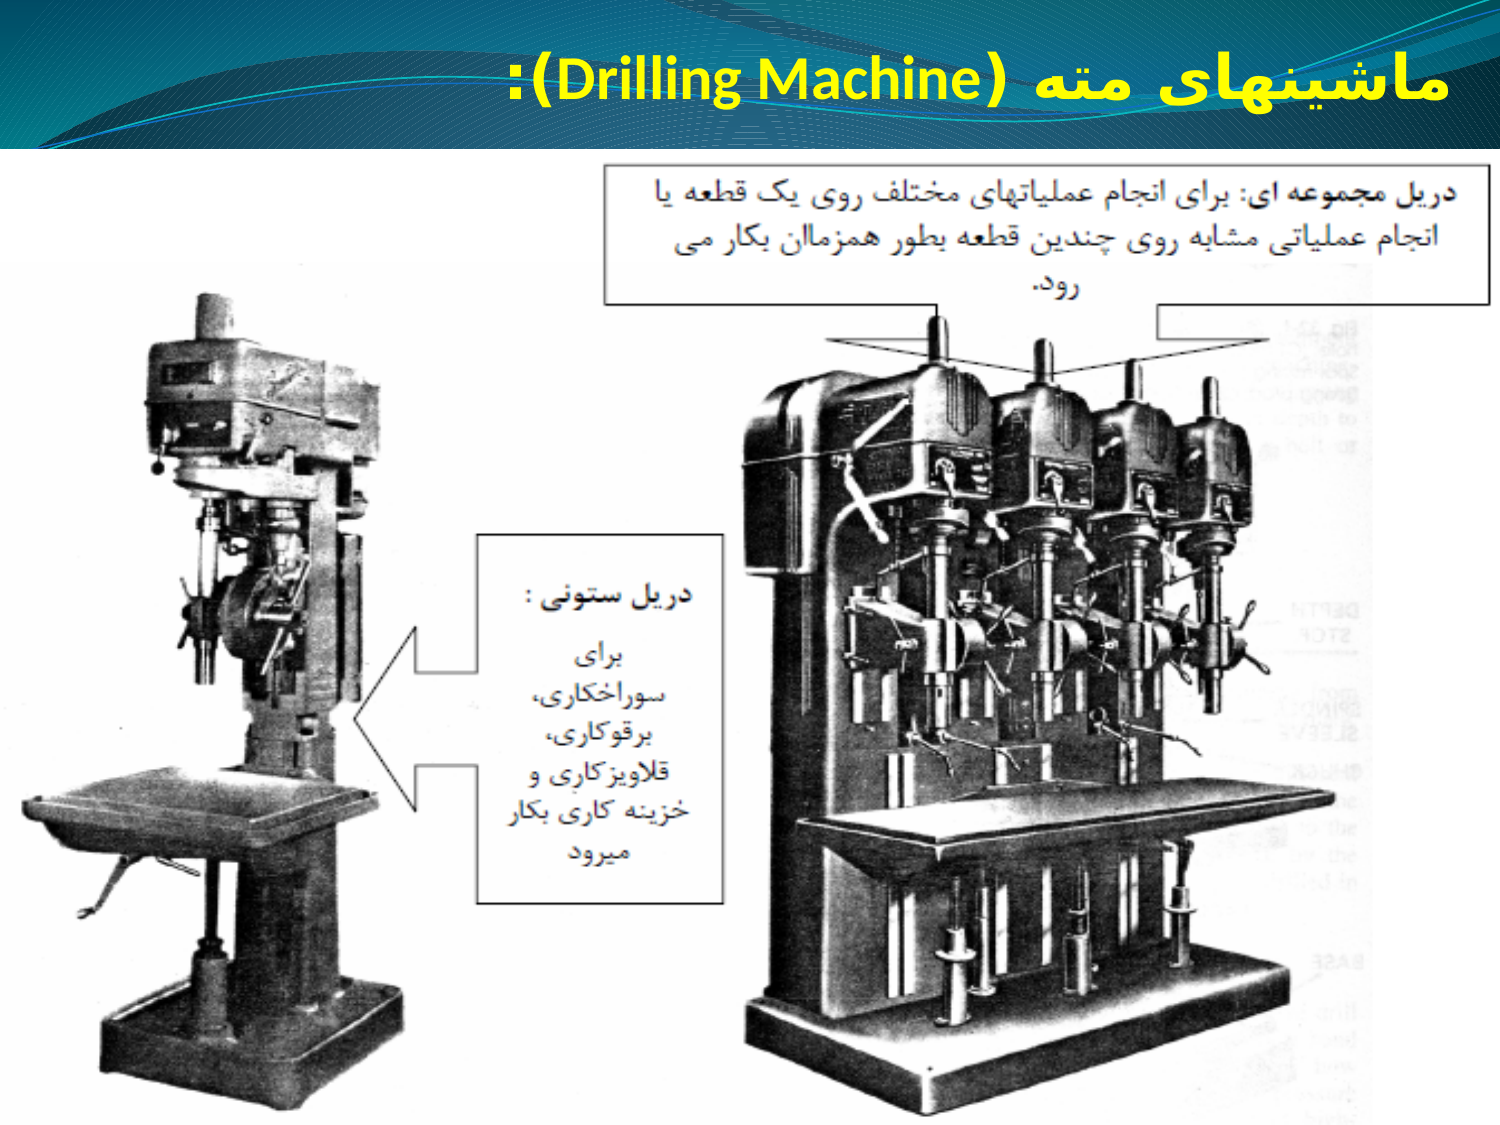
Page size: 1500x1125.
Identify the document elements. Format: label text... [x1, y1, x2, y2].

picture [0, 149, 1500, 1125]
title ماشینهای مته (Drilling Machine): [0, 0, 1500, 113]
